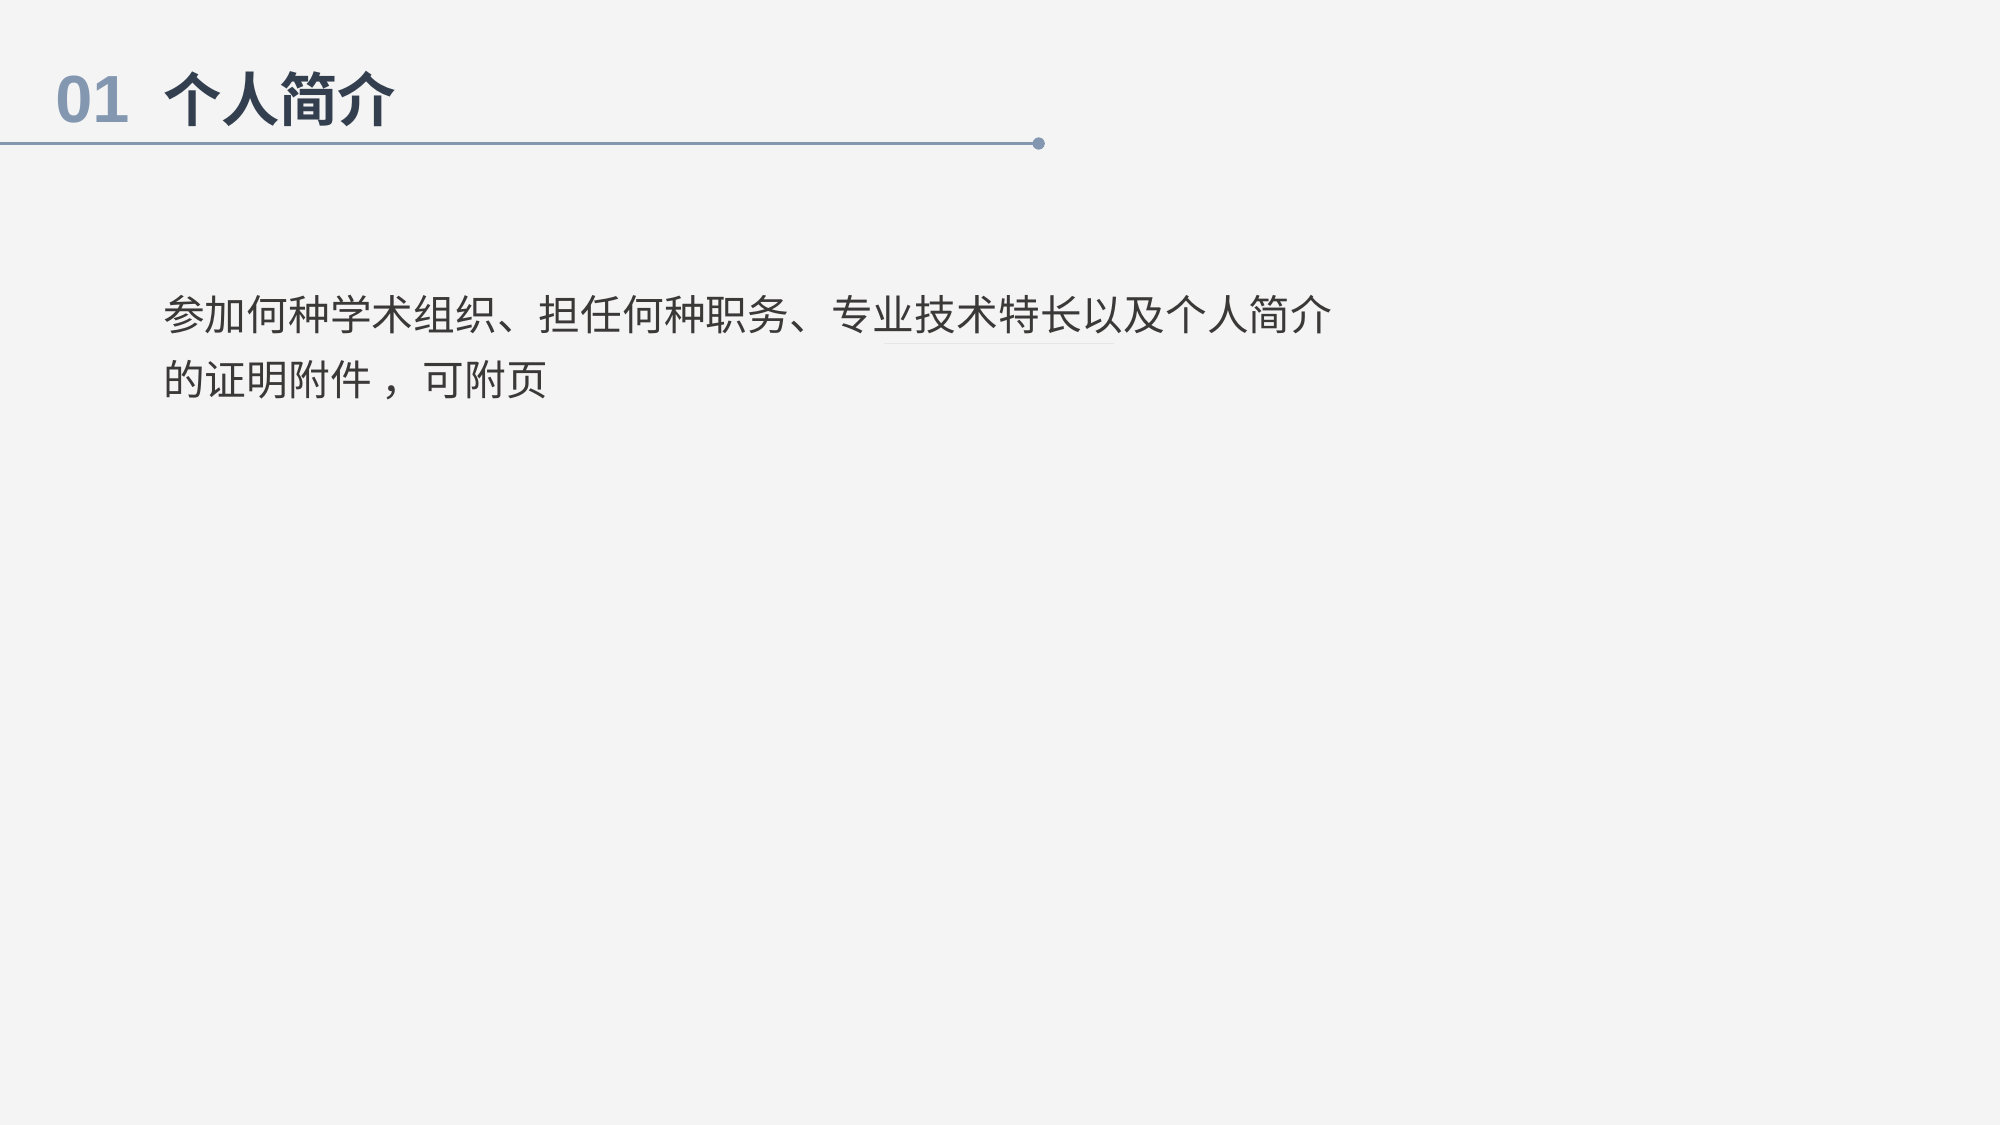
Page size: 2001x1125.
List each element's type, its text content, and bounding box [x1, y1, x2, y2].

text_box [174, 265, 1398, 523]
text_box 01 [55, 55, 130, 137]
text_box 个人简介 [148, 55, 787, 141]
text_box 参加何种学术组织、担任何种职务、专业技术特长以及个人简介的证明附件 ，可附页 [148, 266, 1371, 699]
